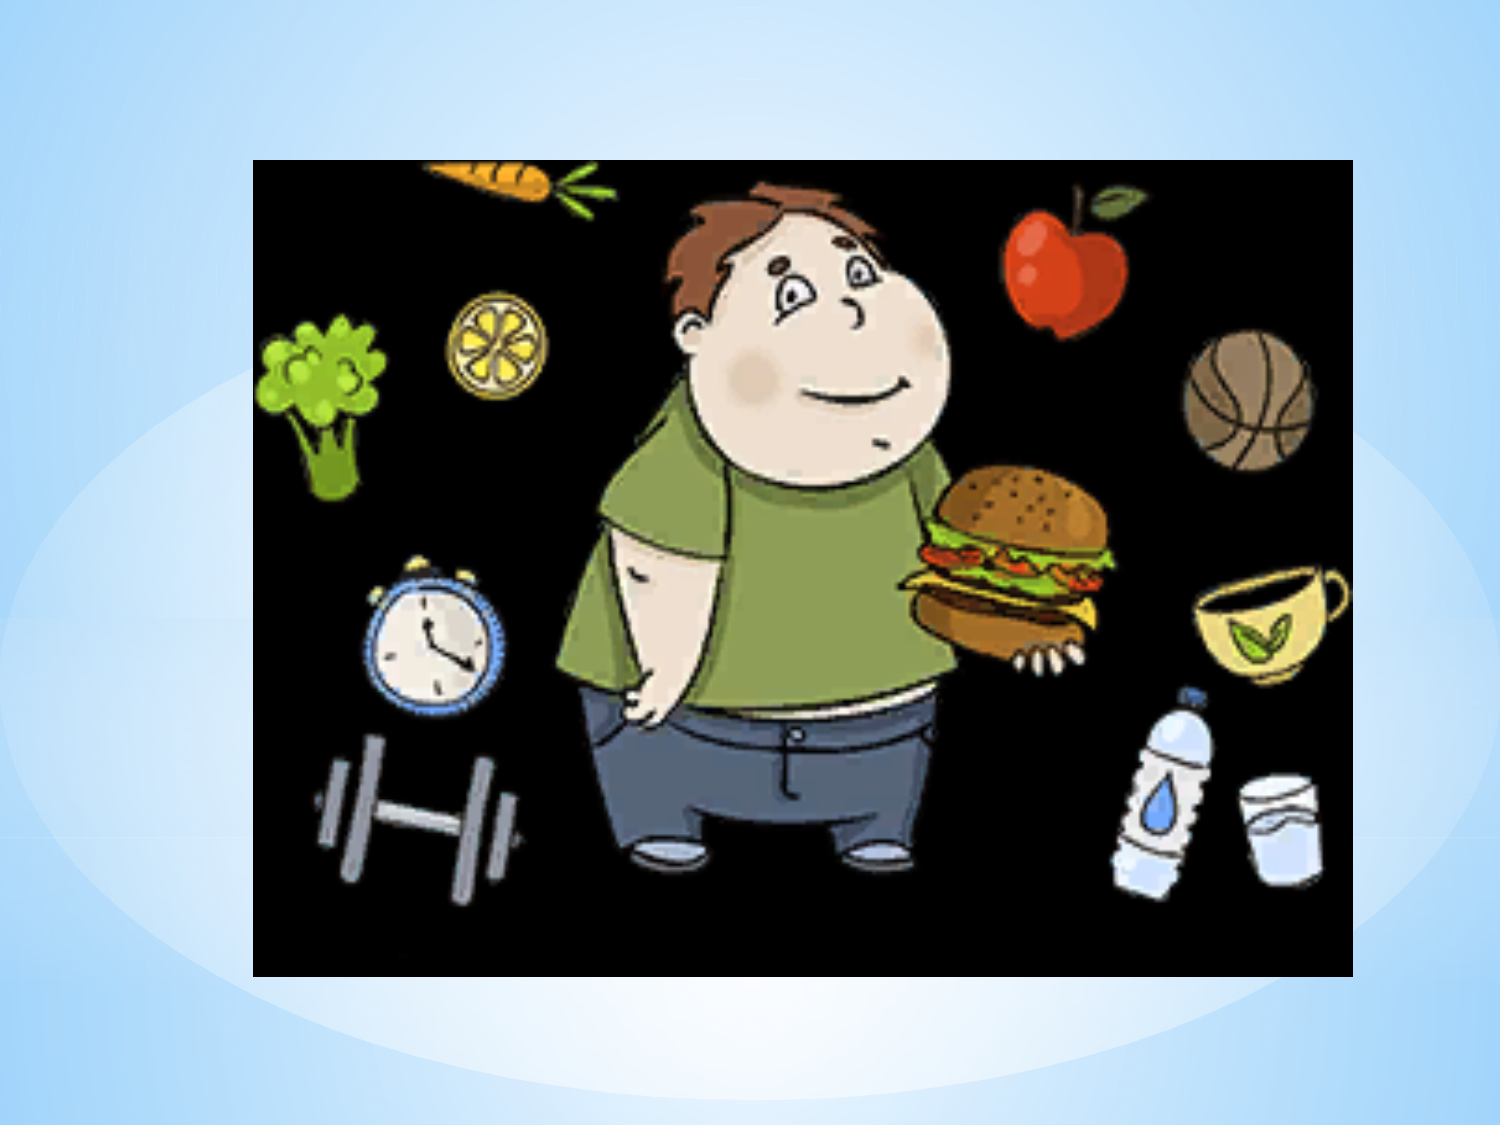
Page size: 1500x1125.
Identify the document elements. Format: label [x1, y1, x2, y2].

picture [253, 160, 1353, 977]
